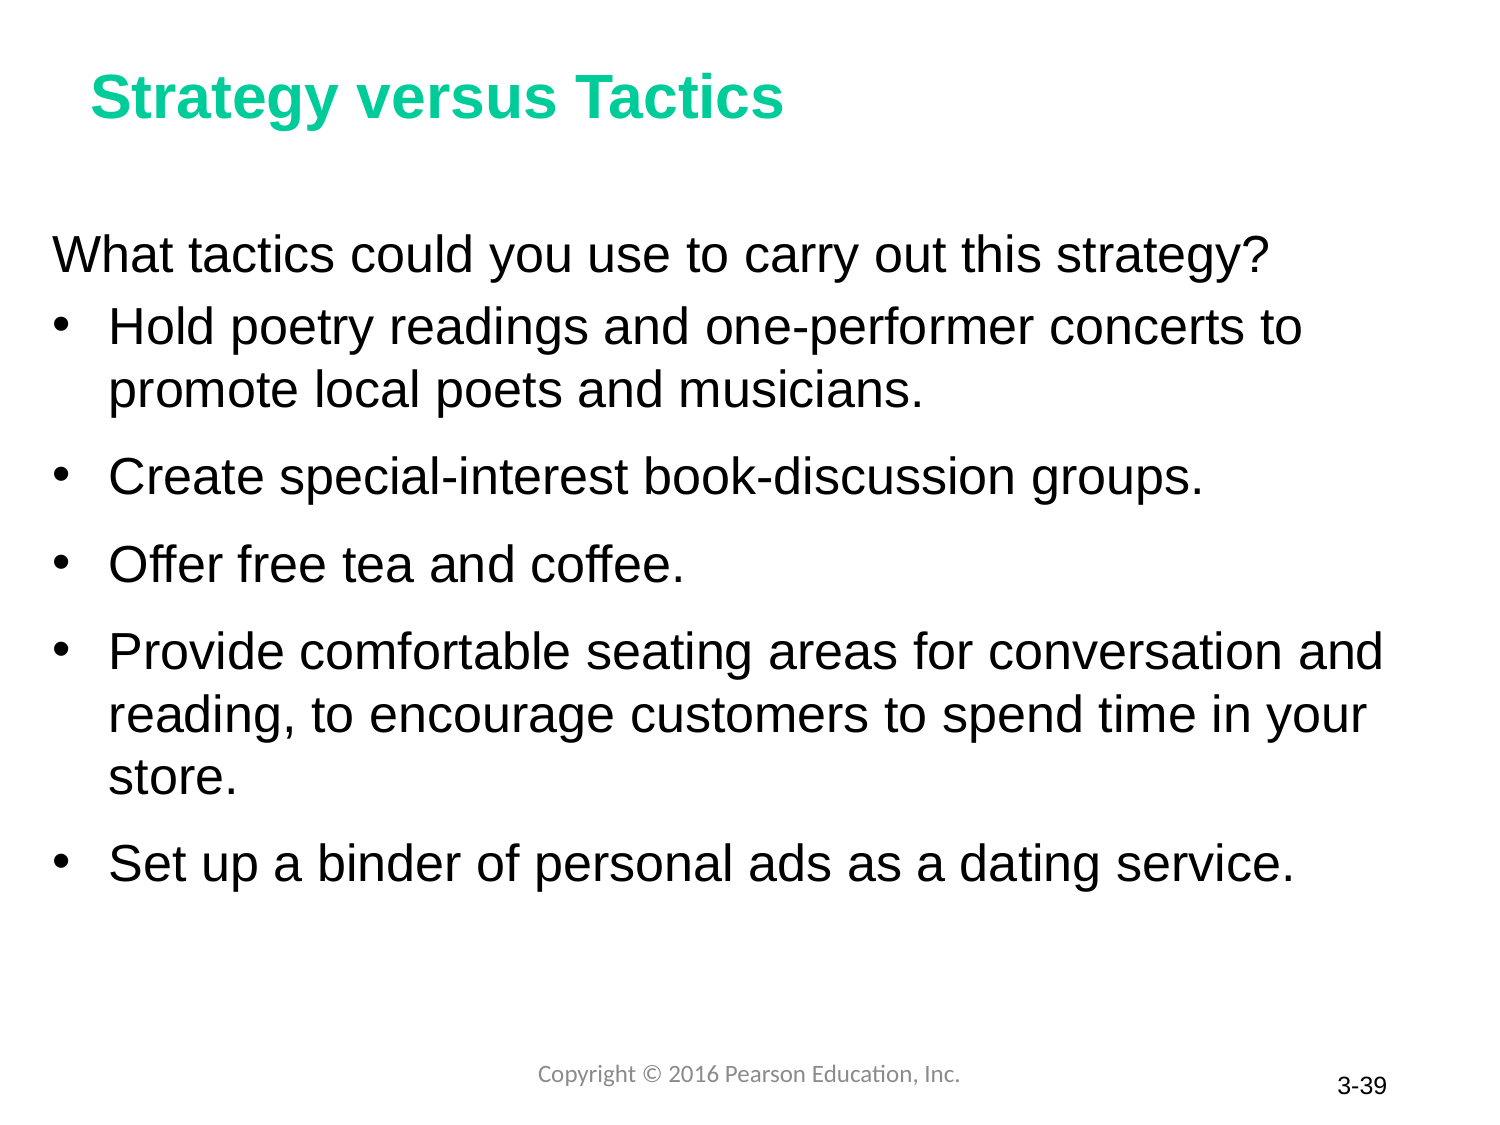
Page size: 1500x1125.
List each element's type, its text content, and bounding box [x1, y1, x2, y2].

footer Copyright © 2016 Pearson Education, Inc. [512, 1042, 988, 1103]
list What tactics could you use to carry out this strategy? Hold poetry readings and one-performer concerts to promote local poets and musicians. Create special-interest book-discussion groups. Offer free tea and coffee. Provide comfortable seating areas for conversation and reading, to encourage customers to spend time in your store. Set up a binder of personal ads as a dating service. [37, 212, 1500, 1013]
title Strategy versus Tactics [75, 0, 1425, 188]
